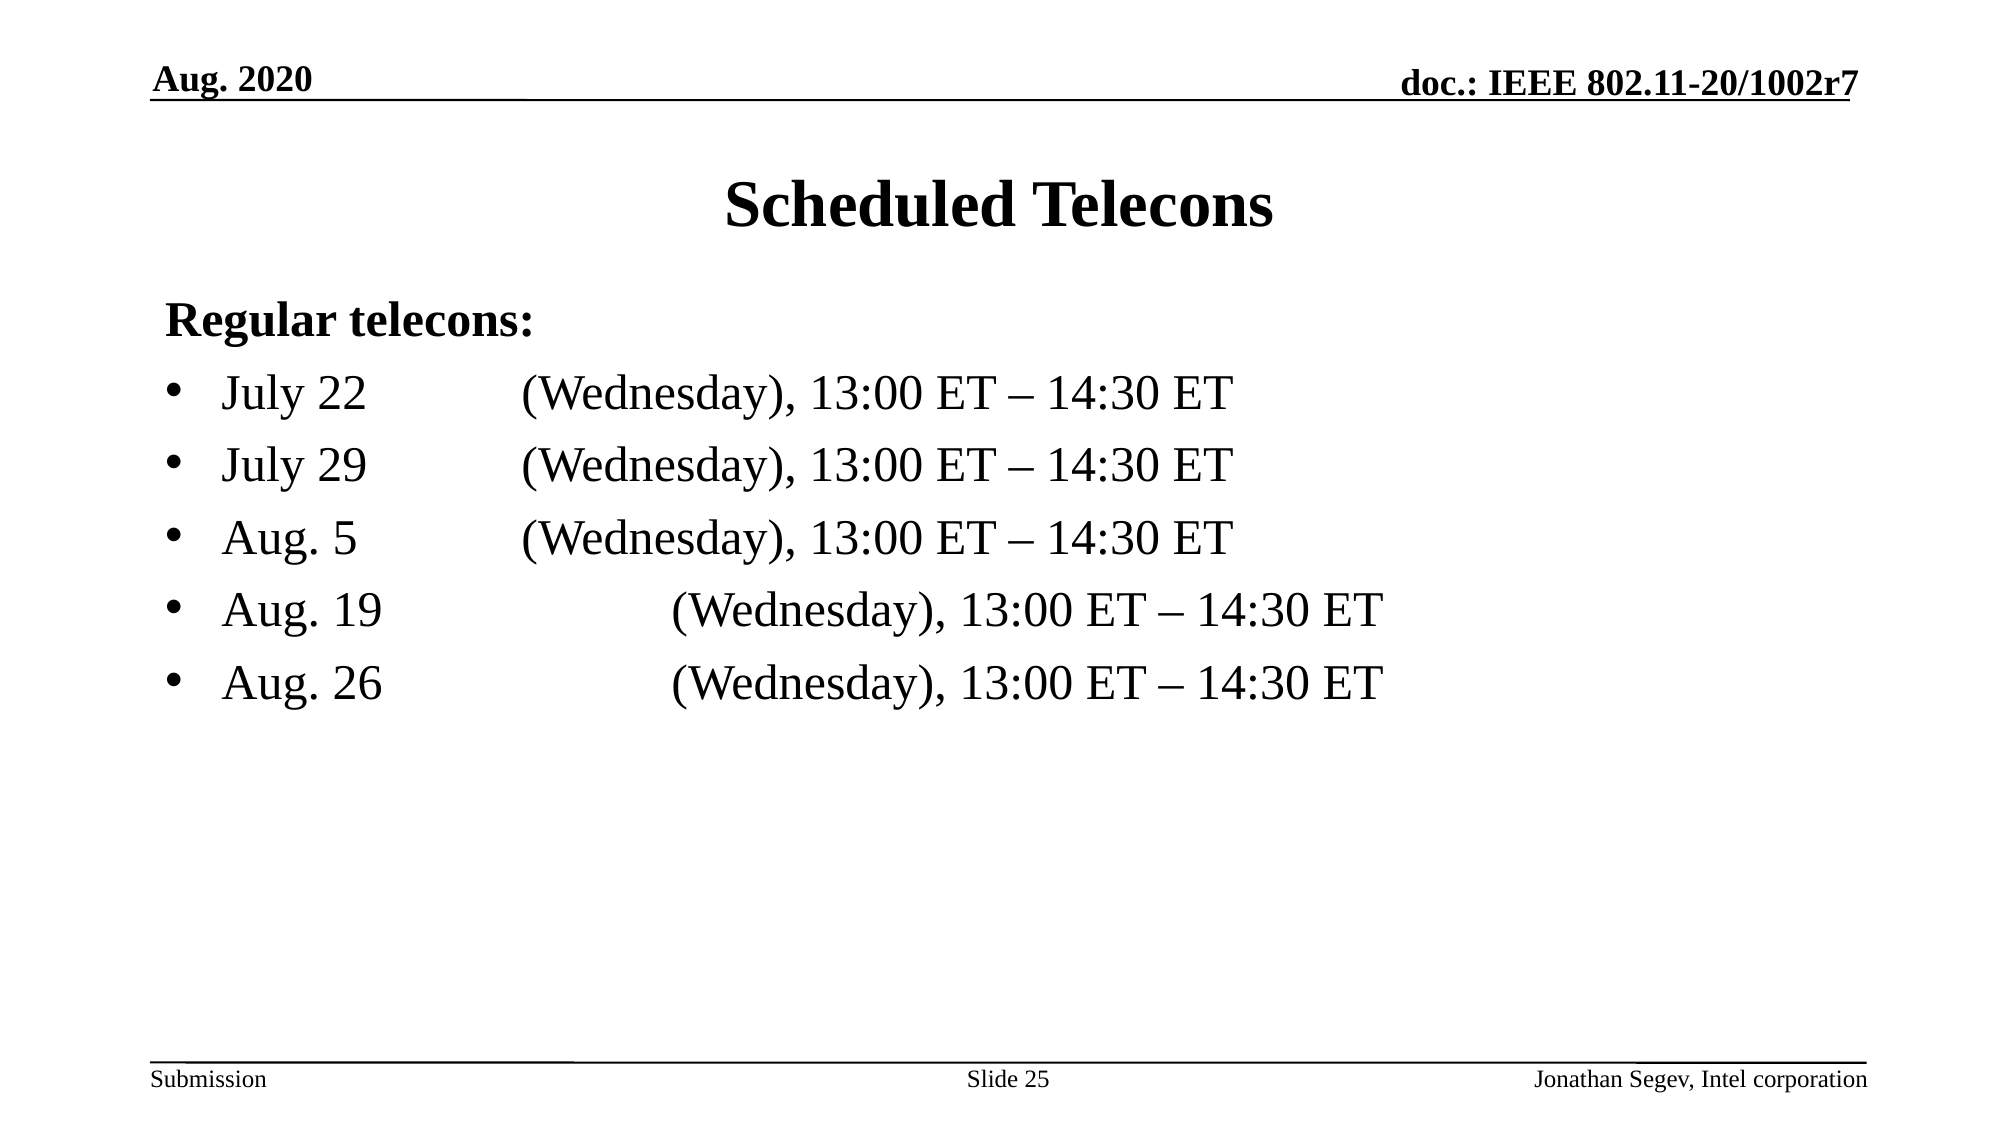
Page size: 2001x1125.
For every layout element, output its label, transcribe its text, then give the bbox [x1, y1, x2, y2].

footer Jonathan Segev, Intel corporation [1171, 1061, 1869, 1093]
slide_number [152, 54, 563, 100]
slide_number Slide 25 [950, 1061, 1067, 1123]
list Regular telecons: July 22 (Wednesday), 13:00 ET – 14:30 ET July 29 (Wednesday), 13:00 ET – 14:30 ET Aug. 5 (Wednesday), 13:00 ET – 14:30 ET Aug. 19 (Wednesday), 13:00 ET – 14:30 ET Aug. 26 (Wednesday), 13:00 ET – 14:30 ET [149, 278, 1850, 670]
title Scheduled Telecons [149, 112, 1850, 278]
